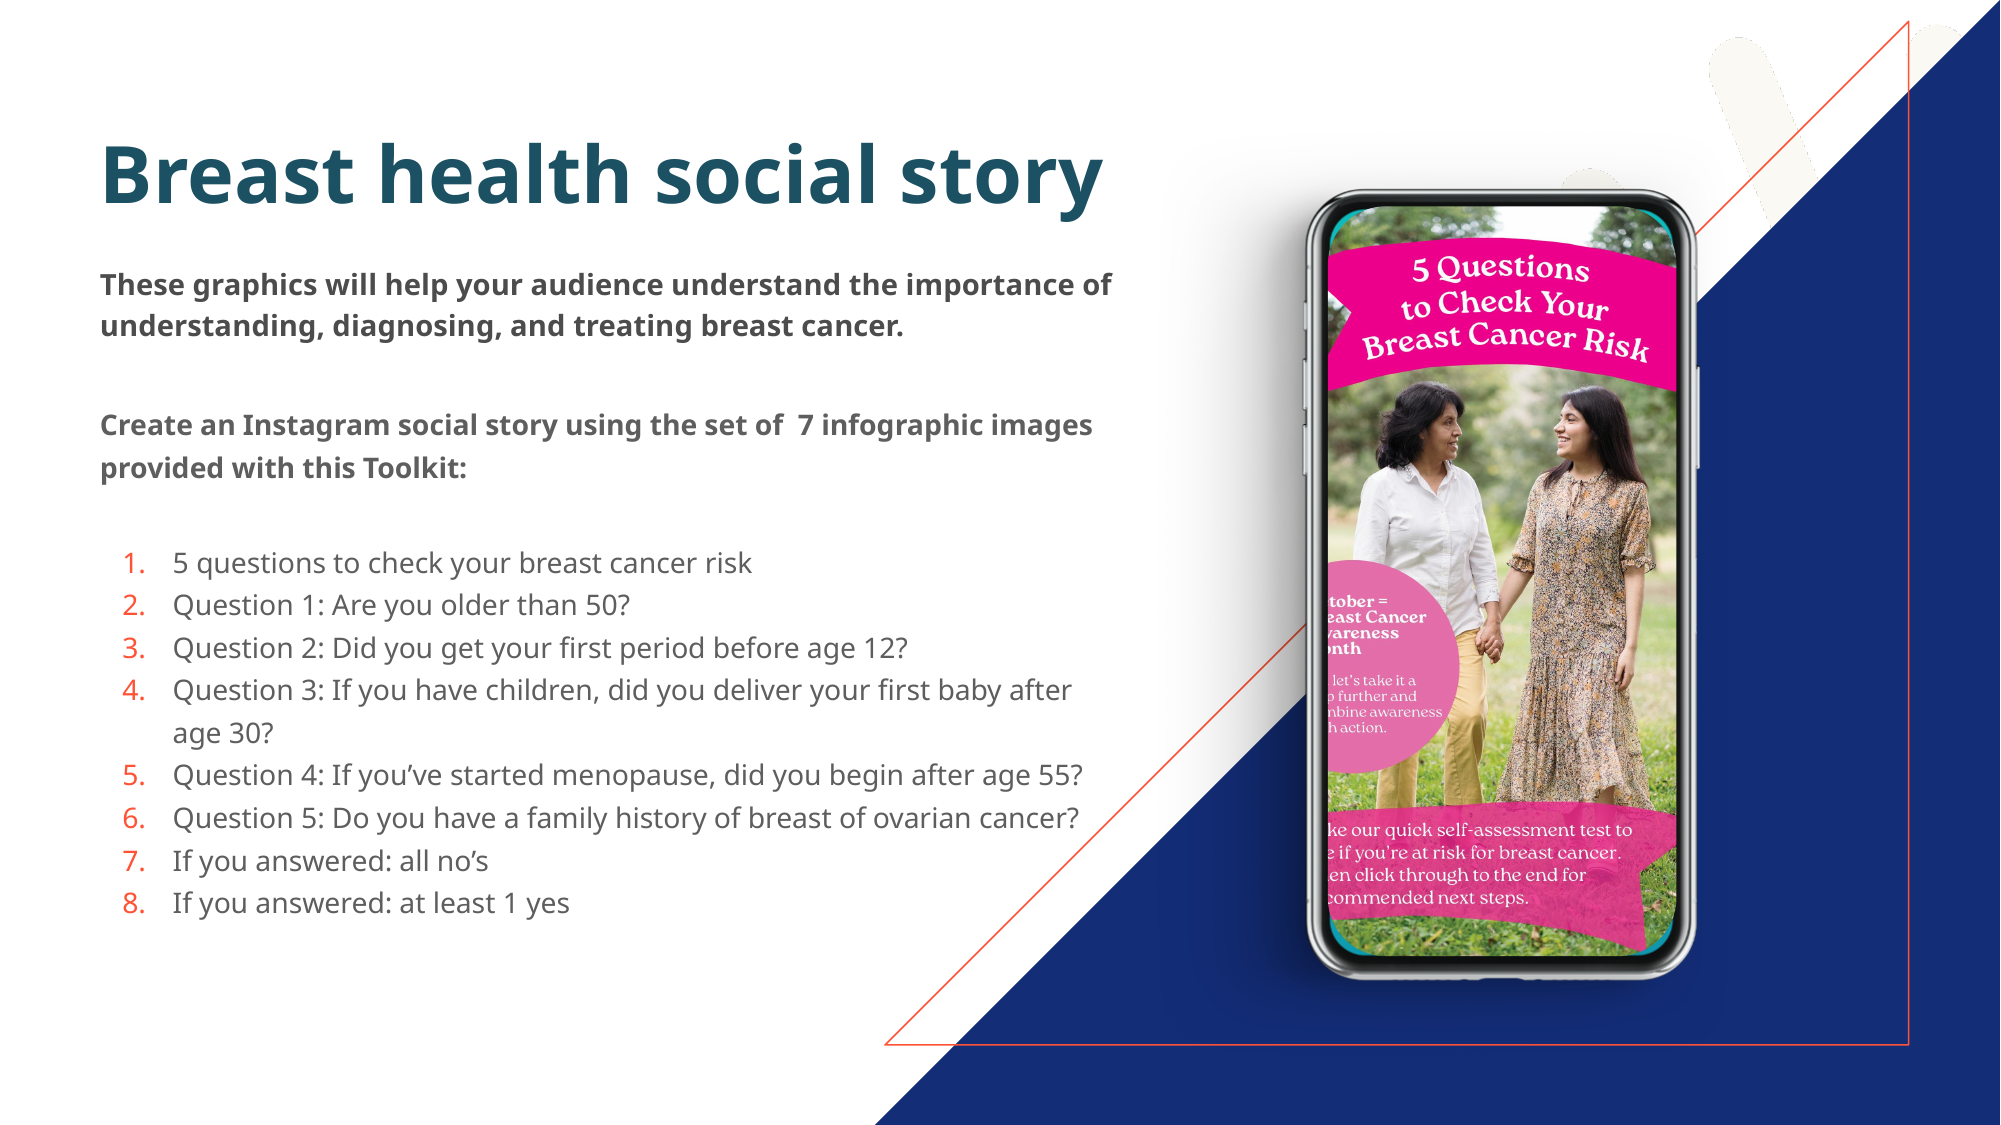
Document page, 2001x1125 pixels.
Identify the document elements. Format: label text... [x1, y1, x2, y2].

list These graphics will help your audience understand the importance of understanding, diagnosing, and treating breast cancer. [99, 253, 1222, 907]
list Create an Instagram social story using the set of 7 infographic images provided with this Toolkit: 5 questions to check your breast cancer risk Question 1: Are you older than 50? Question 2: Did you get your first period before age 12? Question 3: If you have children, did you deliver your first baby after age 30? Question 4: If you’ve started menopause, did you begin after age 55? Question 5: Do you have a family history of breast of ovarian cancer? If you answered: all no’s If you answered: at least 1 yes [100, 391, 1127, 995]
picture [999, 90, 2001, 1102]
title Breast health social story [100, 10, 1313, 229]
